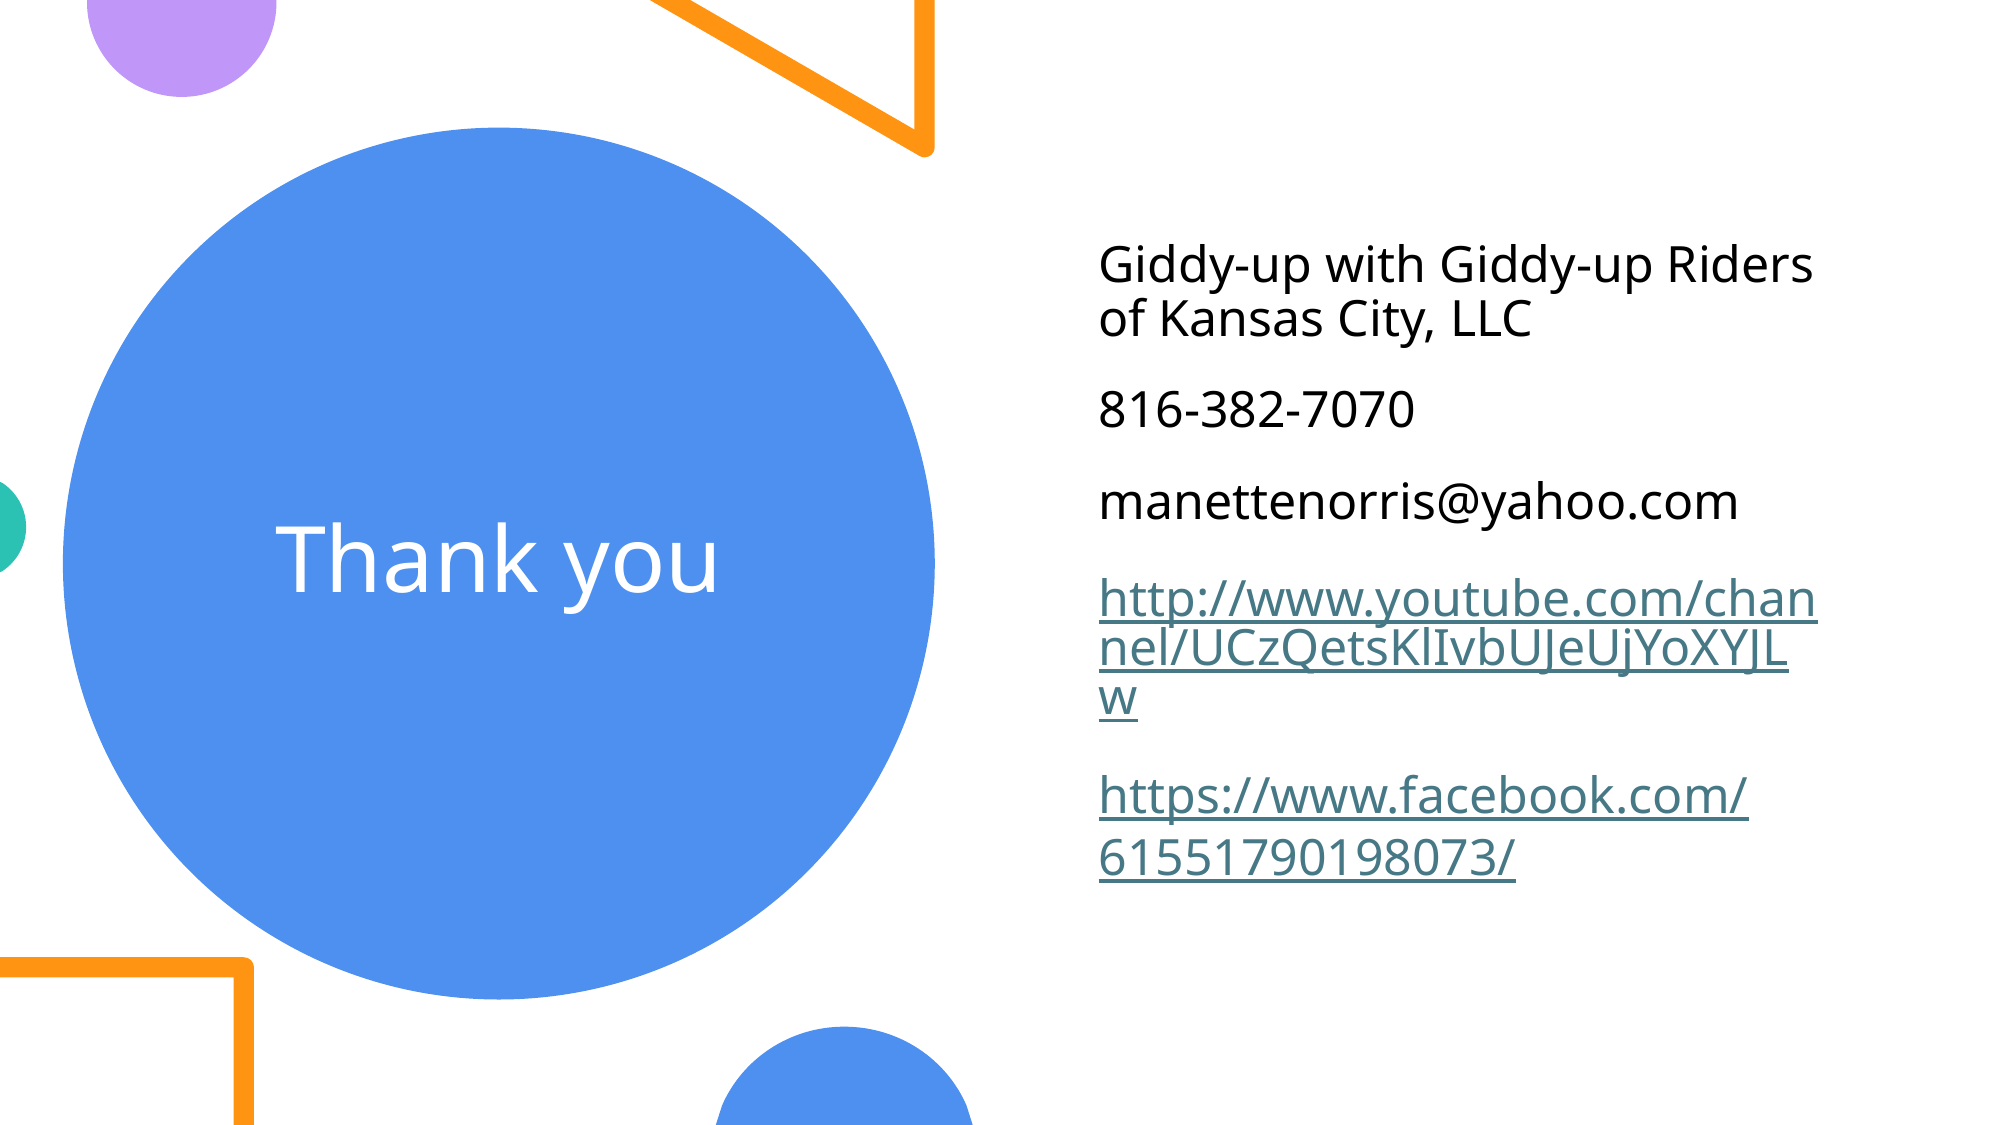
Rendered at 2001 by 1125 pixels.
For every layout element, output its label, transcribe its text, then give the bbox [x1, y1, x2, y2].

title Thank you [62, 125, 935, 1000]
list Giddy-up with Giddy-up Riders of Kansas City, LLC 816-382-7070 manettenorris@yahoo.com http://www.youtube.com/channel/UCzQetsKlIvbUJeUjYoXYJLw https://www.facebook.com/61551790198073/ [1083, 123, 1842, 996]
